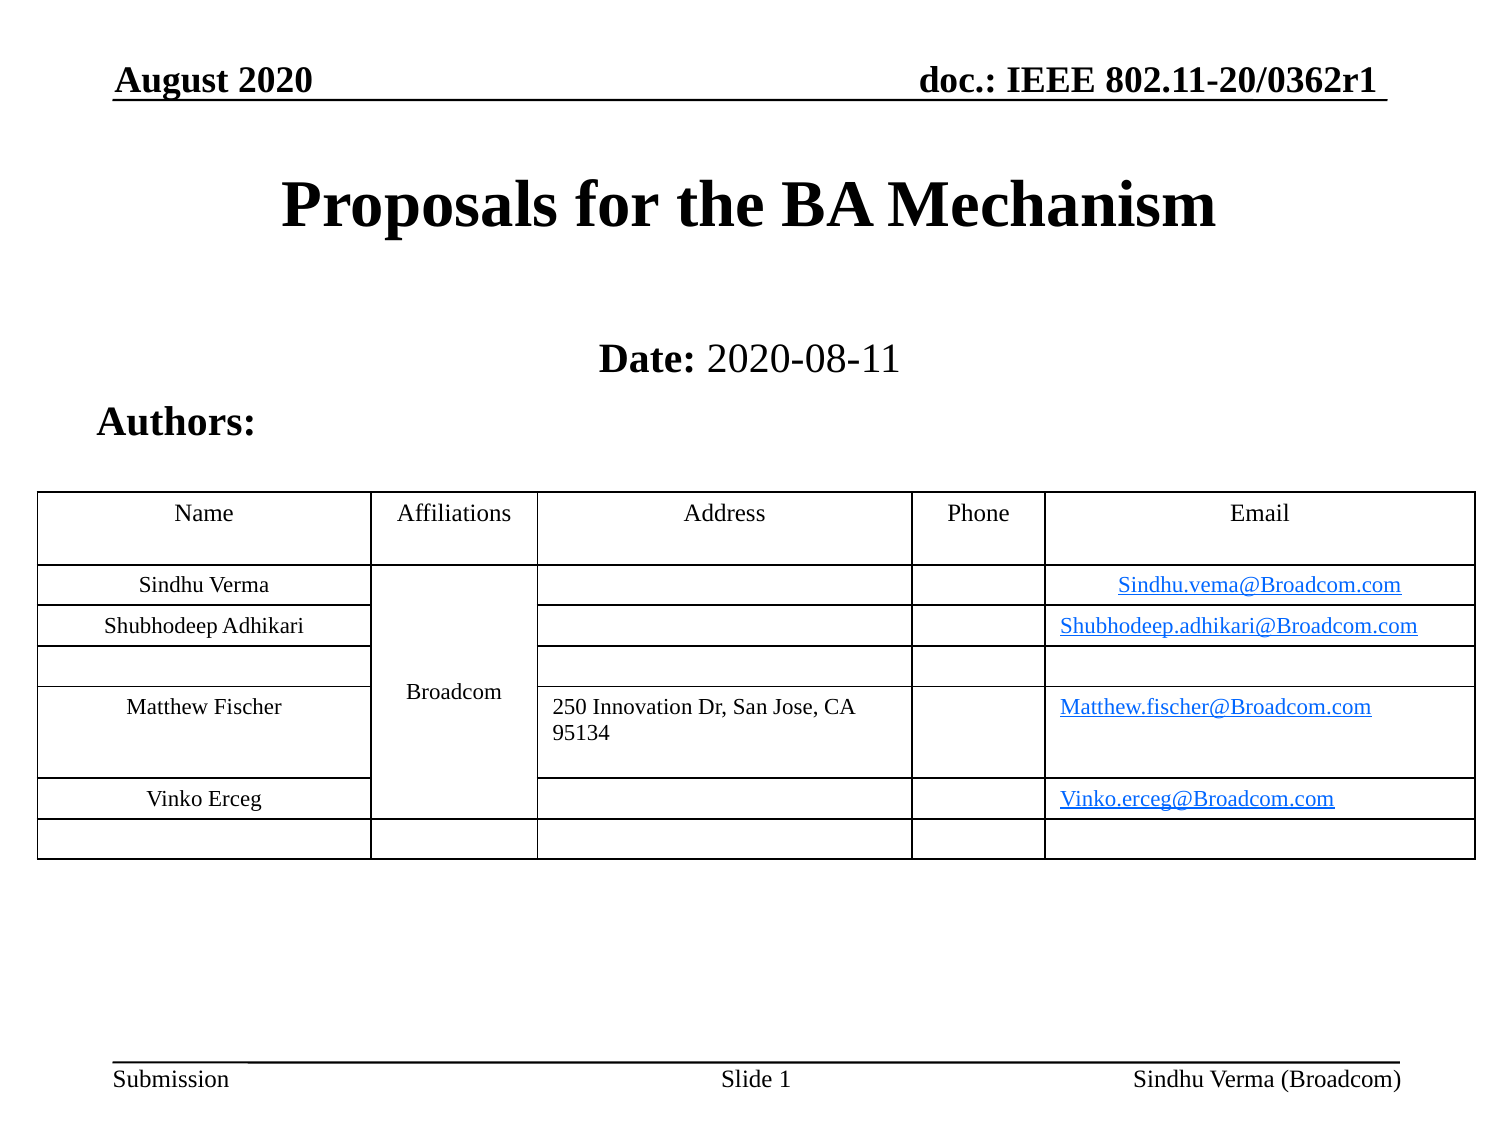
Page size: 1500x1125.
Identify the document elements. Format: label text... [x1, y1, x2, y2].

table_cell Shubhodeep Adhikari [38, 606, 370, 645]
footer Sindhu Verma (Broadcom) [1129, 1061, 1402, 1093]
table_cell [913, 820, 1044, 858]
table_cell Shubhodeep.adhikari@Broadcom.com [1046, 606, 1474, 645]
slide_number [114, 54, 316, 101]
table_header Affiliations [372, 493, 537, 564]
table_cell Vinko Erceg [38, 779, 370, 818]
table_cell Vinko.erceg@Broadcom.com [1046, 779, 1474, 818]
text_box Authors: [81, 385, 319, 449]
table_header Address [538, 493, 911, 564]
title Proposals for the BA Mechanism [112, 112, 1388, 288]
table_cell [538, 820, 911, 858]
list Date: 2020-08-11 [112, 323, 1388, 386]
table_header Name [38, 493, 370, 564]
slide_number Slide 1 [712, 1061, 800, 1093]
table_header Email [1046, 493, 1474, 564]
table_header Phone [913, 493, 1044, 564]
table_cell 250 Innovation Dr, San Jose, CA 95134 [538, 687, 911, 777]
table_cell [538, 647, 911, 686]
table_cell Broadcom [372, 566, 537, 818]
table_cell Matthew.fischer@Broadcom.com [1046, 687, 1474, 777]
table_cell Sindhu.vema@Broadcom.com [1046, 566, 1474, 604]
table_cell [38, 647, 370, 686]
table_cell [1046, 820, 1474, 858]
table_cell [1046, 647, 1474, 686]
table_cell [538, 606, 911, 645]
table_cell [913, 647, 1044, 686]
table_cell [913, 687, 1044, 777]
table_cell [372, 820, 537, 858]
table_cell [38, 820, 370, 858]
table_cell Matthew Fischer [38, 687, 370, 777]
table_cell [913, 566, 1044, 604]
table_cell [538, 779, 911, 818]
table_cell [913, 779, 1044, 818]
table_cell [913, 606, 1044, 645]
table_cell [538, 566, 911, 604]
table_cell Sindhu Verma [38, 566, 370, 604]
